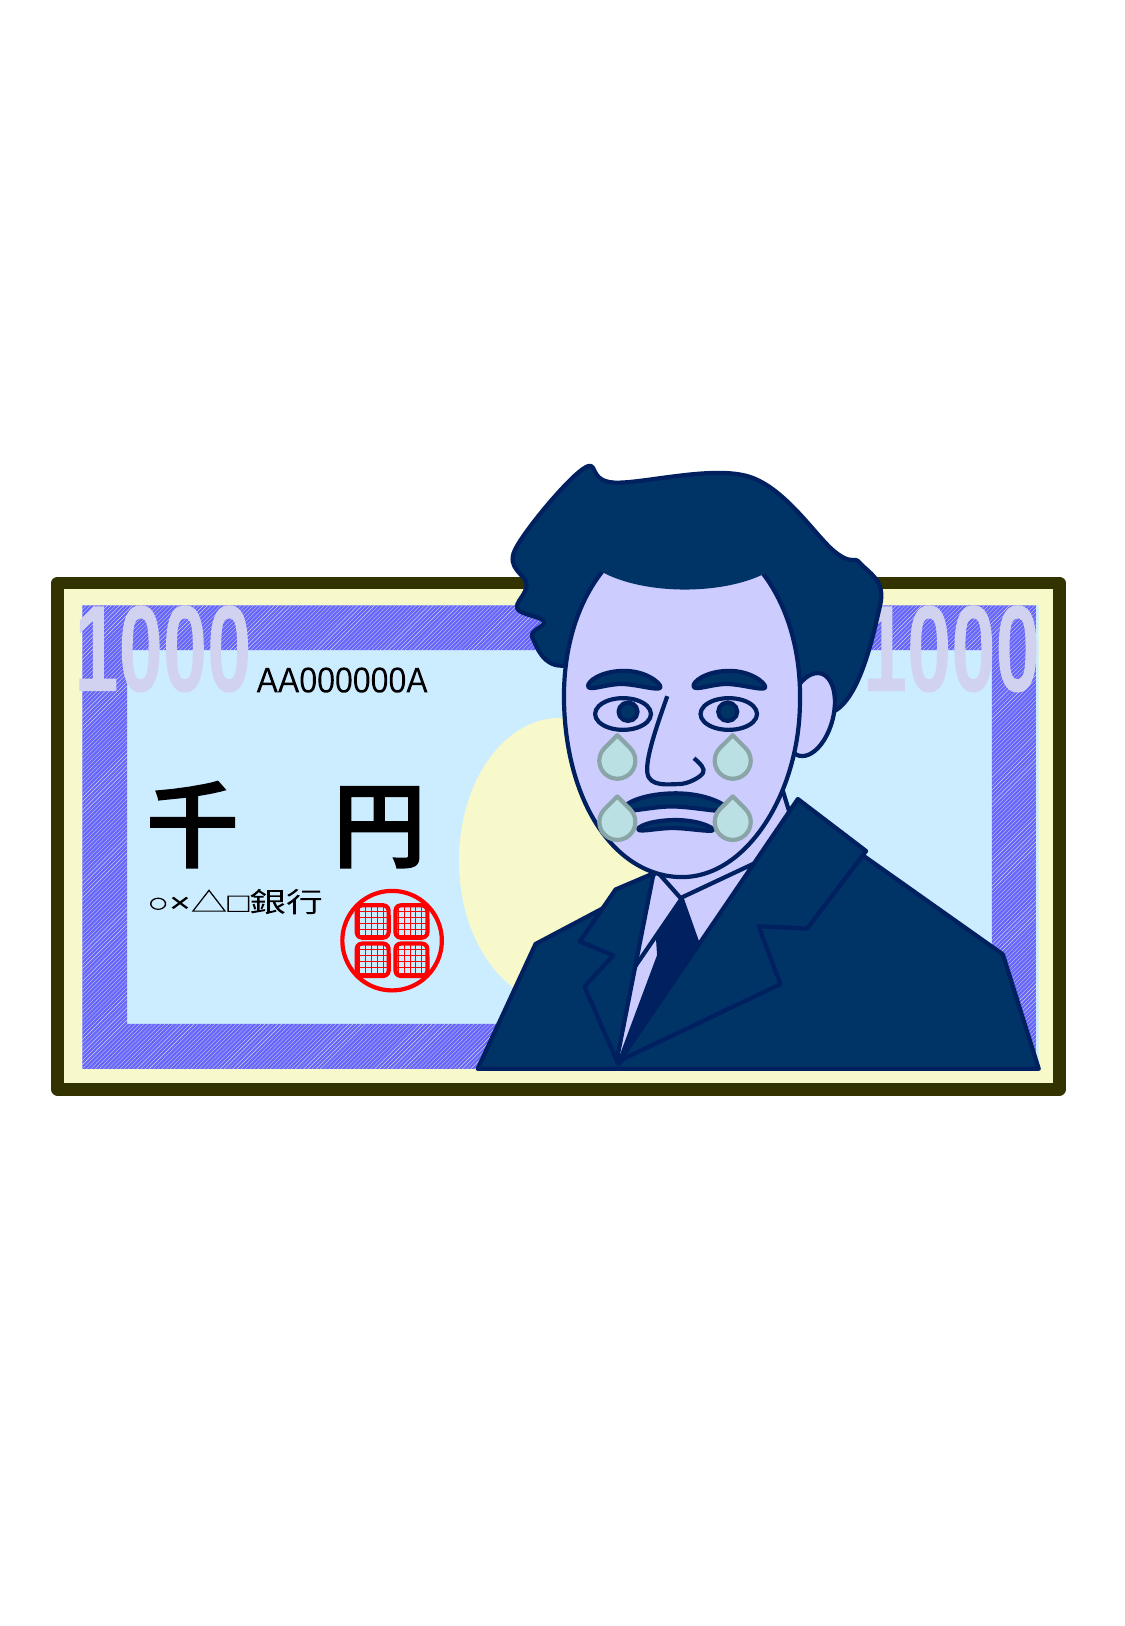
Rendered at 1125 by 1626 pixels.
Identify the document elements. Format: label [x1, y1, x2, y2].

text_box [57, 465, 1060, 1090]
